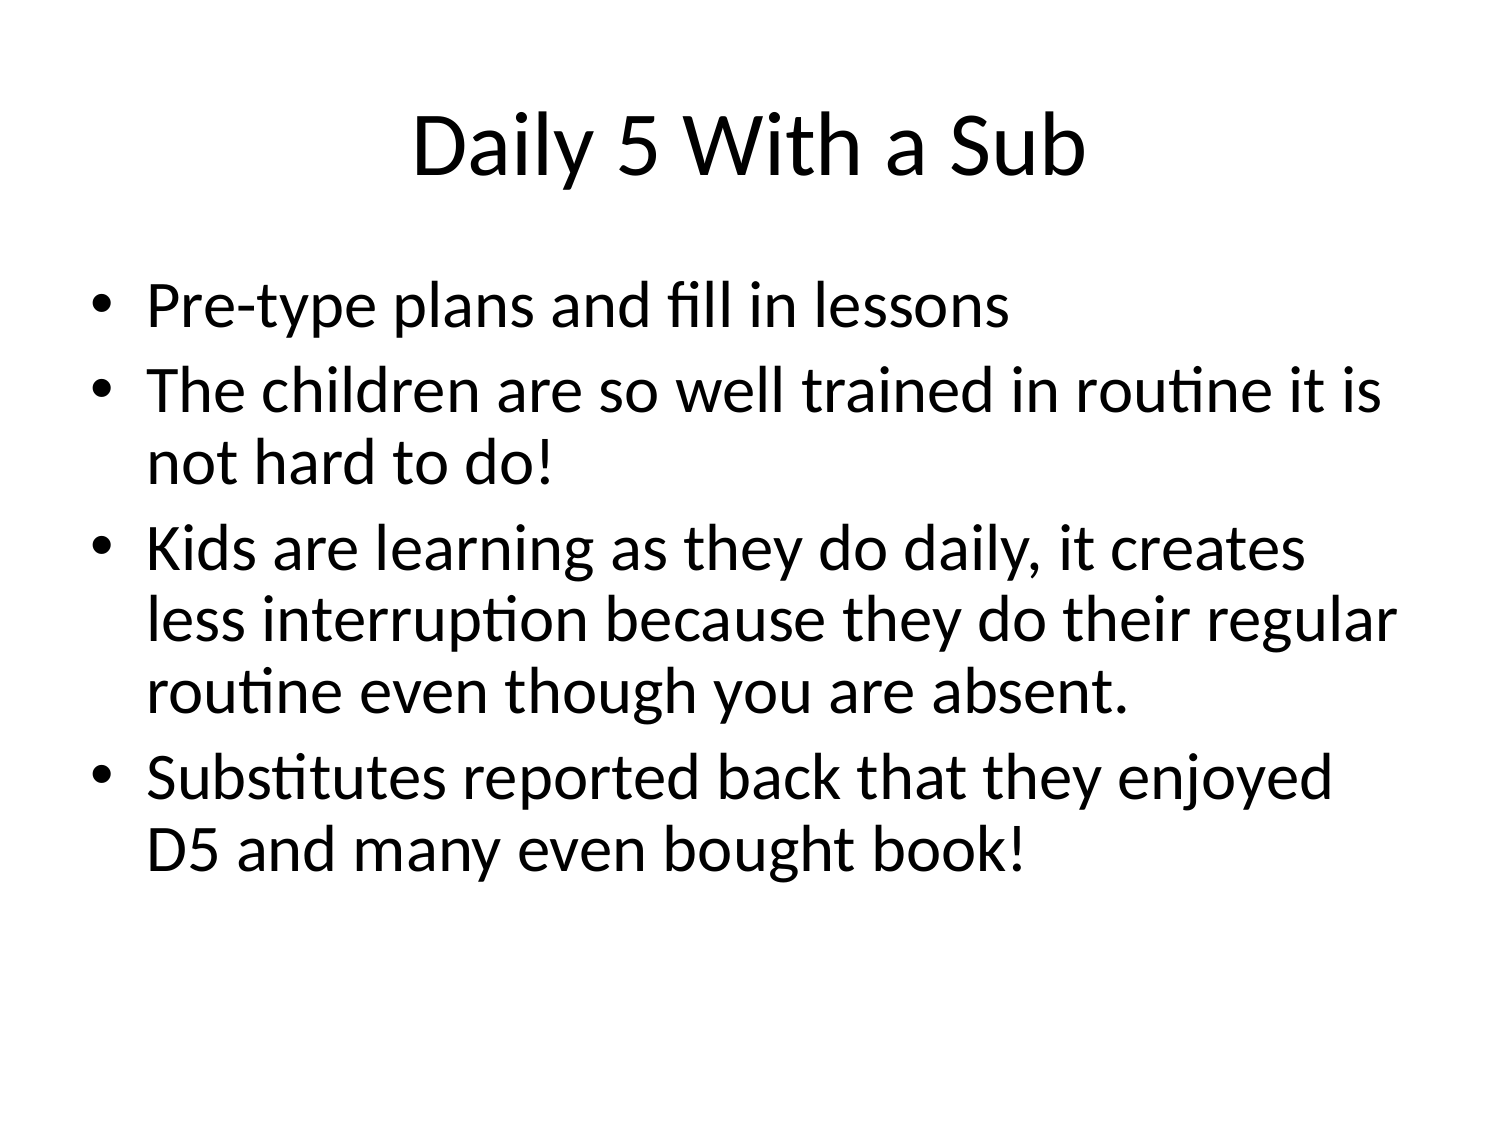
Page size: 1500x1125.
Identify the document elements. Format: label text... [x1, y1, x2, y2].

list Pre-type plans and fill in lessons The children are so well trained in routine it is not hard to do! Kids are learning as they do daily, it creates less interruption because they do their regular routine even though you are absent. Substitutes reported back that they enjoyed D5 and many even bought book! [74, 262, 1426, 1006]
title Daily 5 With a Sub [74, 44, 1426, 233]
